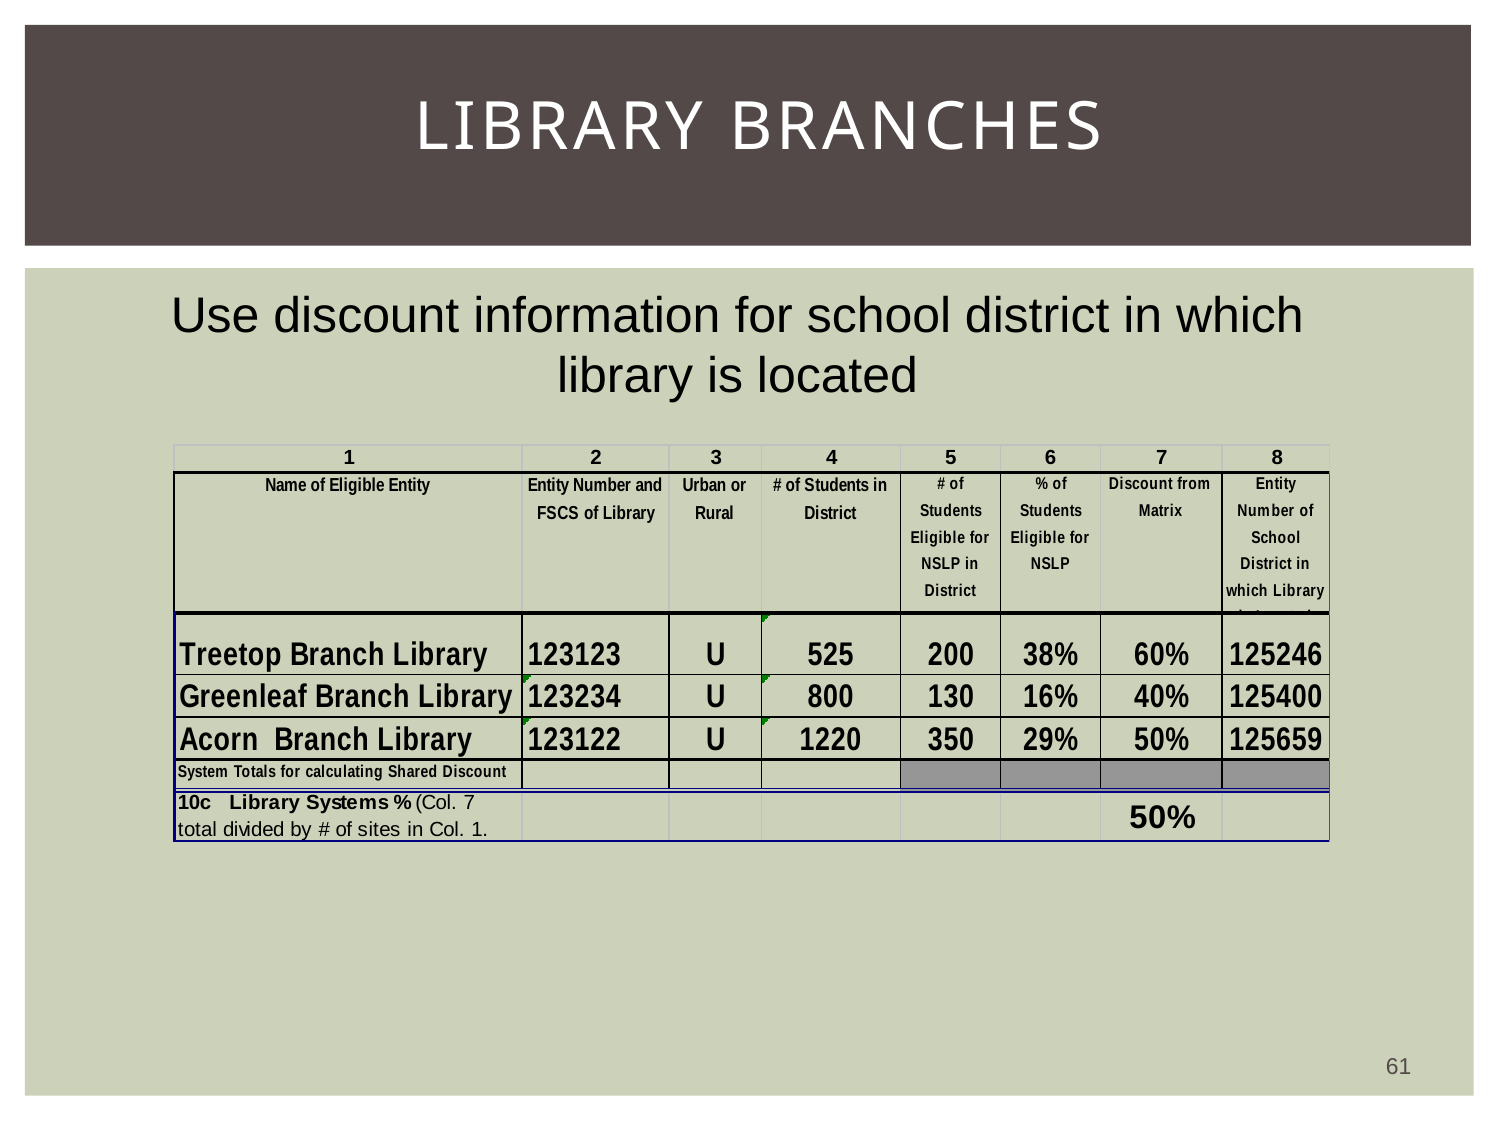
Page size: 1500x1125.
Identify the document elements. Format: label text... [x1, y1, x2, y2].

title Library Branches [37, 112, 1463, 213]
text_box Use discount information for school district in which library is located [150, 274, 1325, 410]
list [172, 443, 1332, 843]
slide_number 61 [1349, 1041, 1448, 1089]
